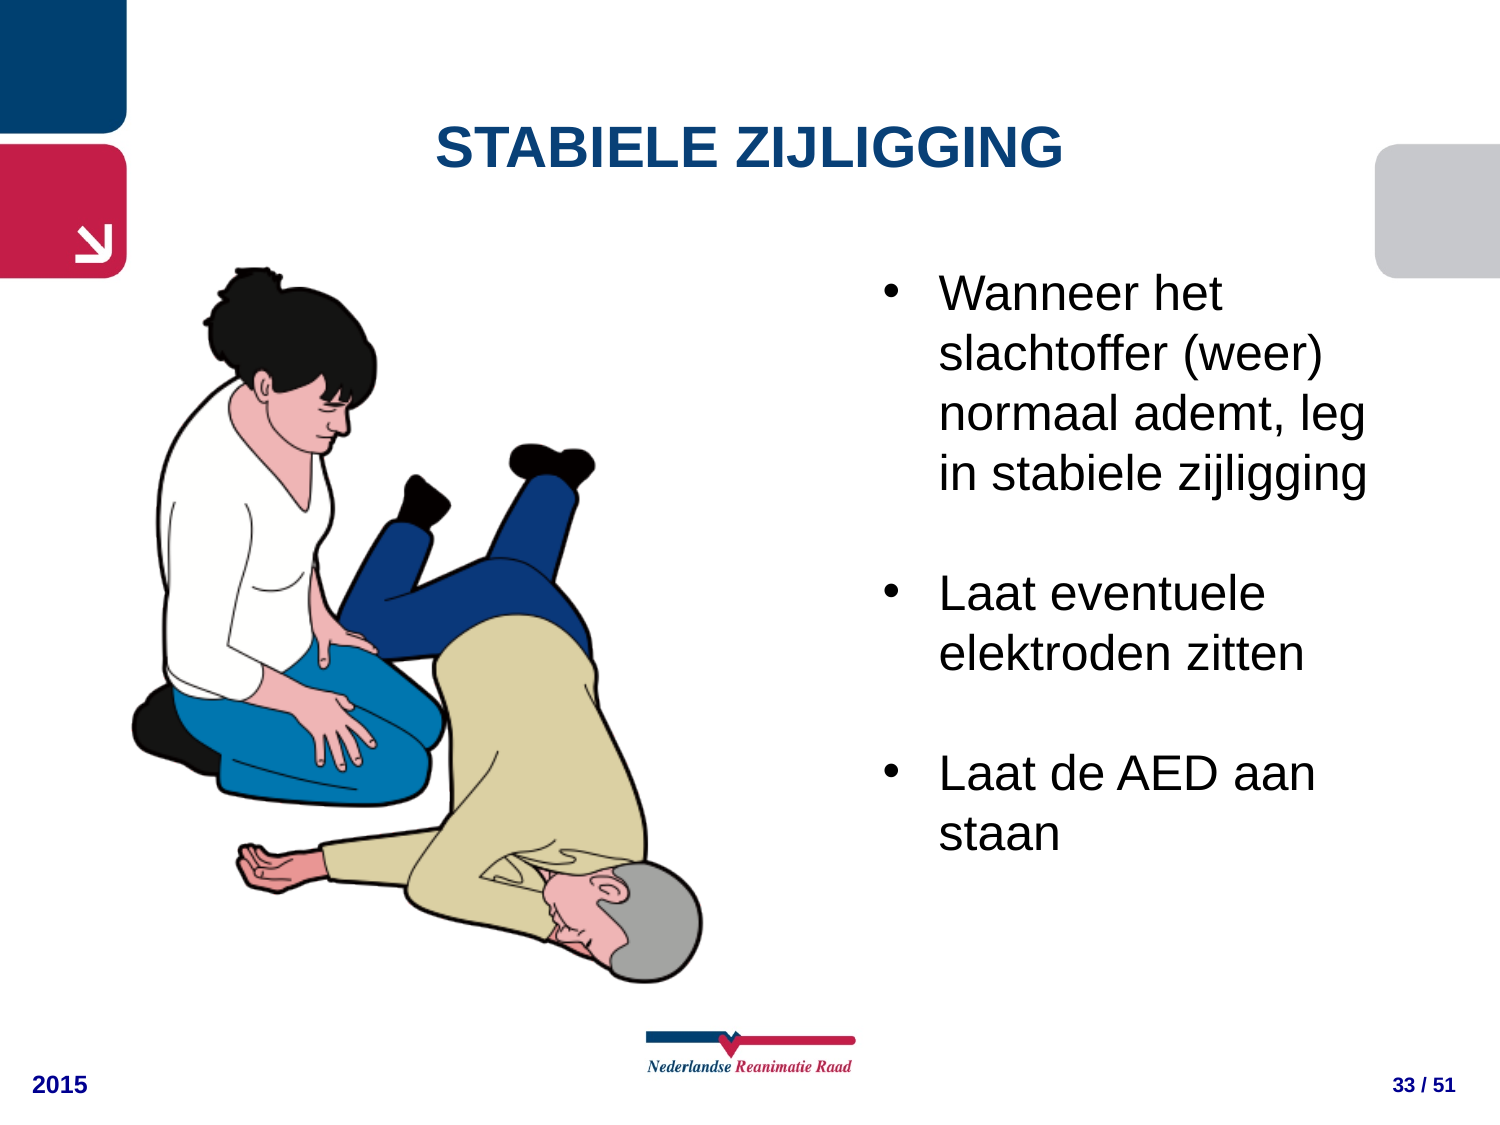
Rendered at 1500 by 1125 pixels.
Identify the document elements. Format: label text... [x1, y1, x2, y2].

picture [0, 0, 1500, 1125]
text_box STABIELE ZIJLIGGING [33, 101, 1468, 177]
text_box Wanneer het slachtoffer (weer) normaal ademt, leg in stabiele zijligging Laat eventuele elektroden zitten Laat de AED aan staan [867, 253, 1434, 928]
